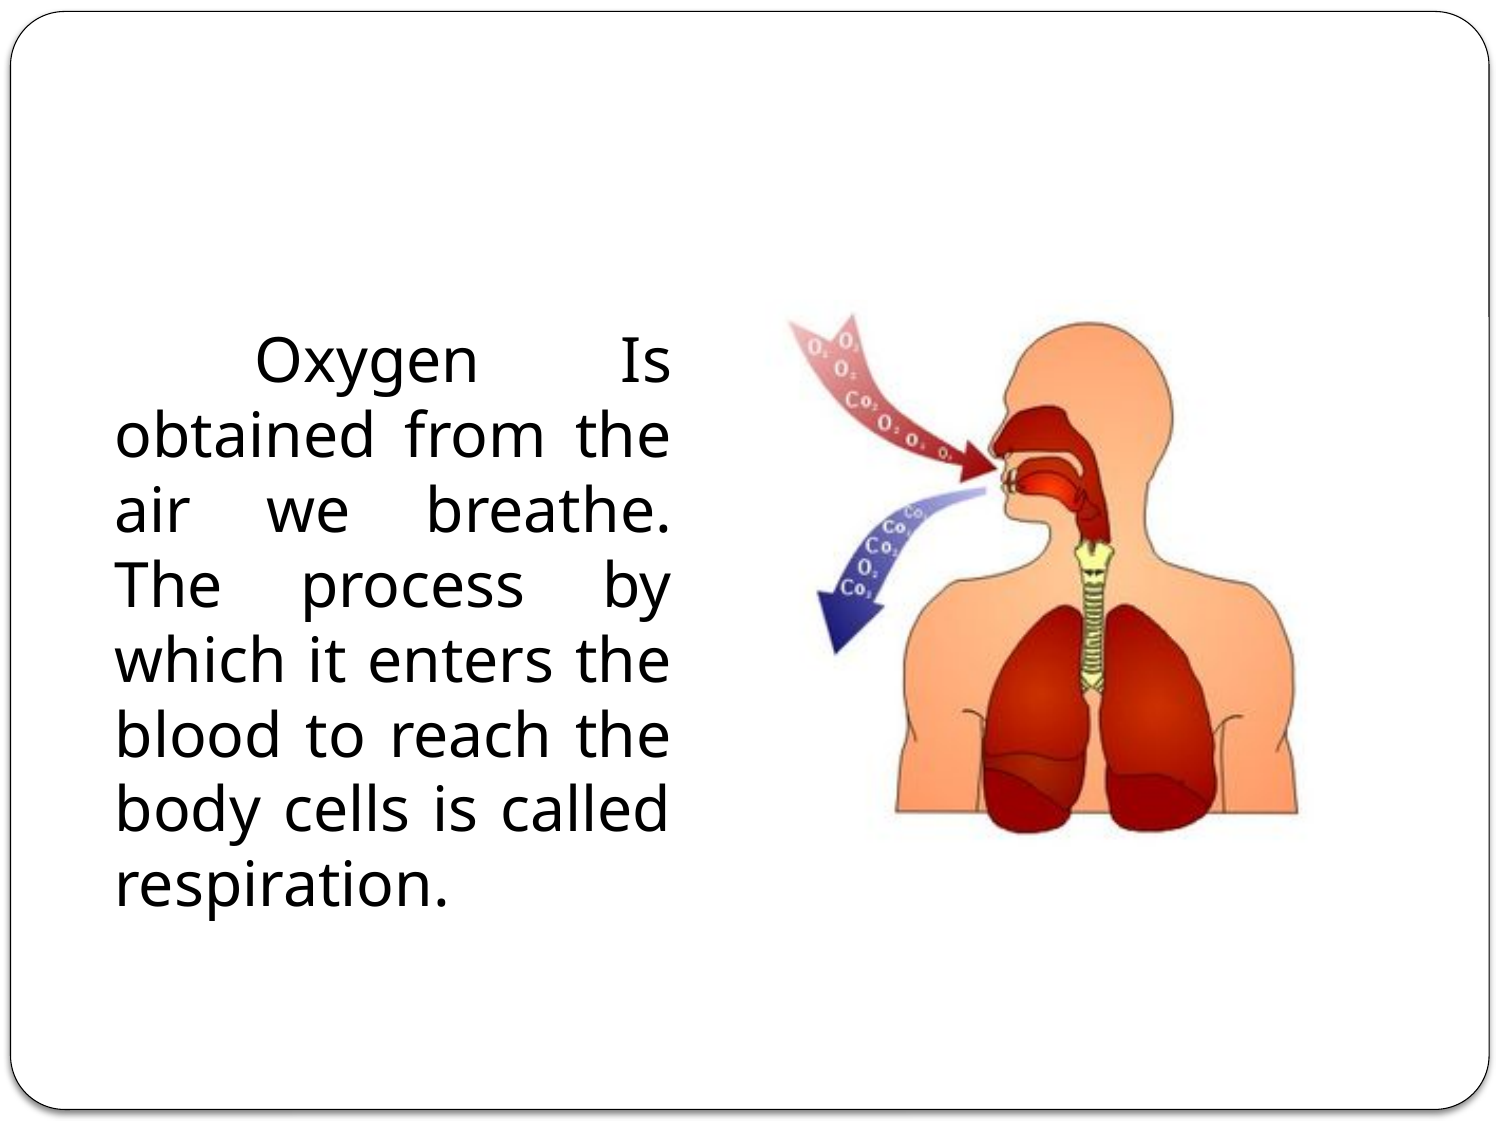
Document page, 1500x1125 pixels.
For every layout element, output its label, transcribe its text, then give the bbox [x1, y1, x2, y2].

text_box Oxygen Is obtained from the air we breathe. The process by which it enters the blood to reach the body cells is called respiration. [99, 312, 688, 927]
picture [699, 299, 1438, 859]
